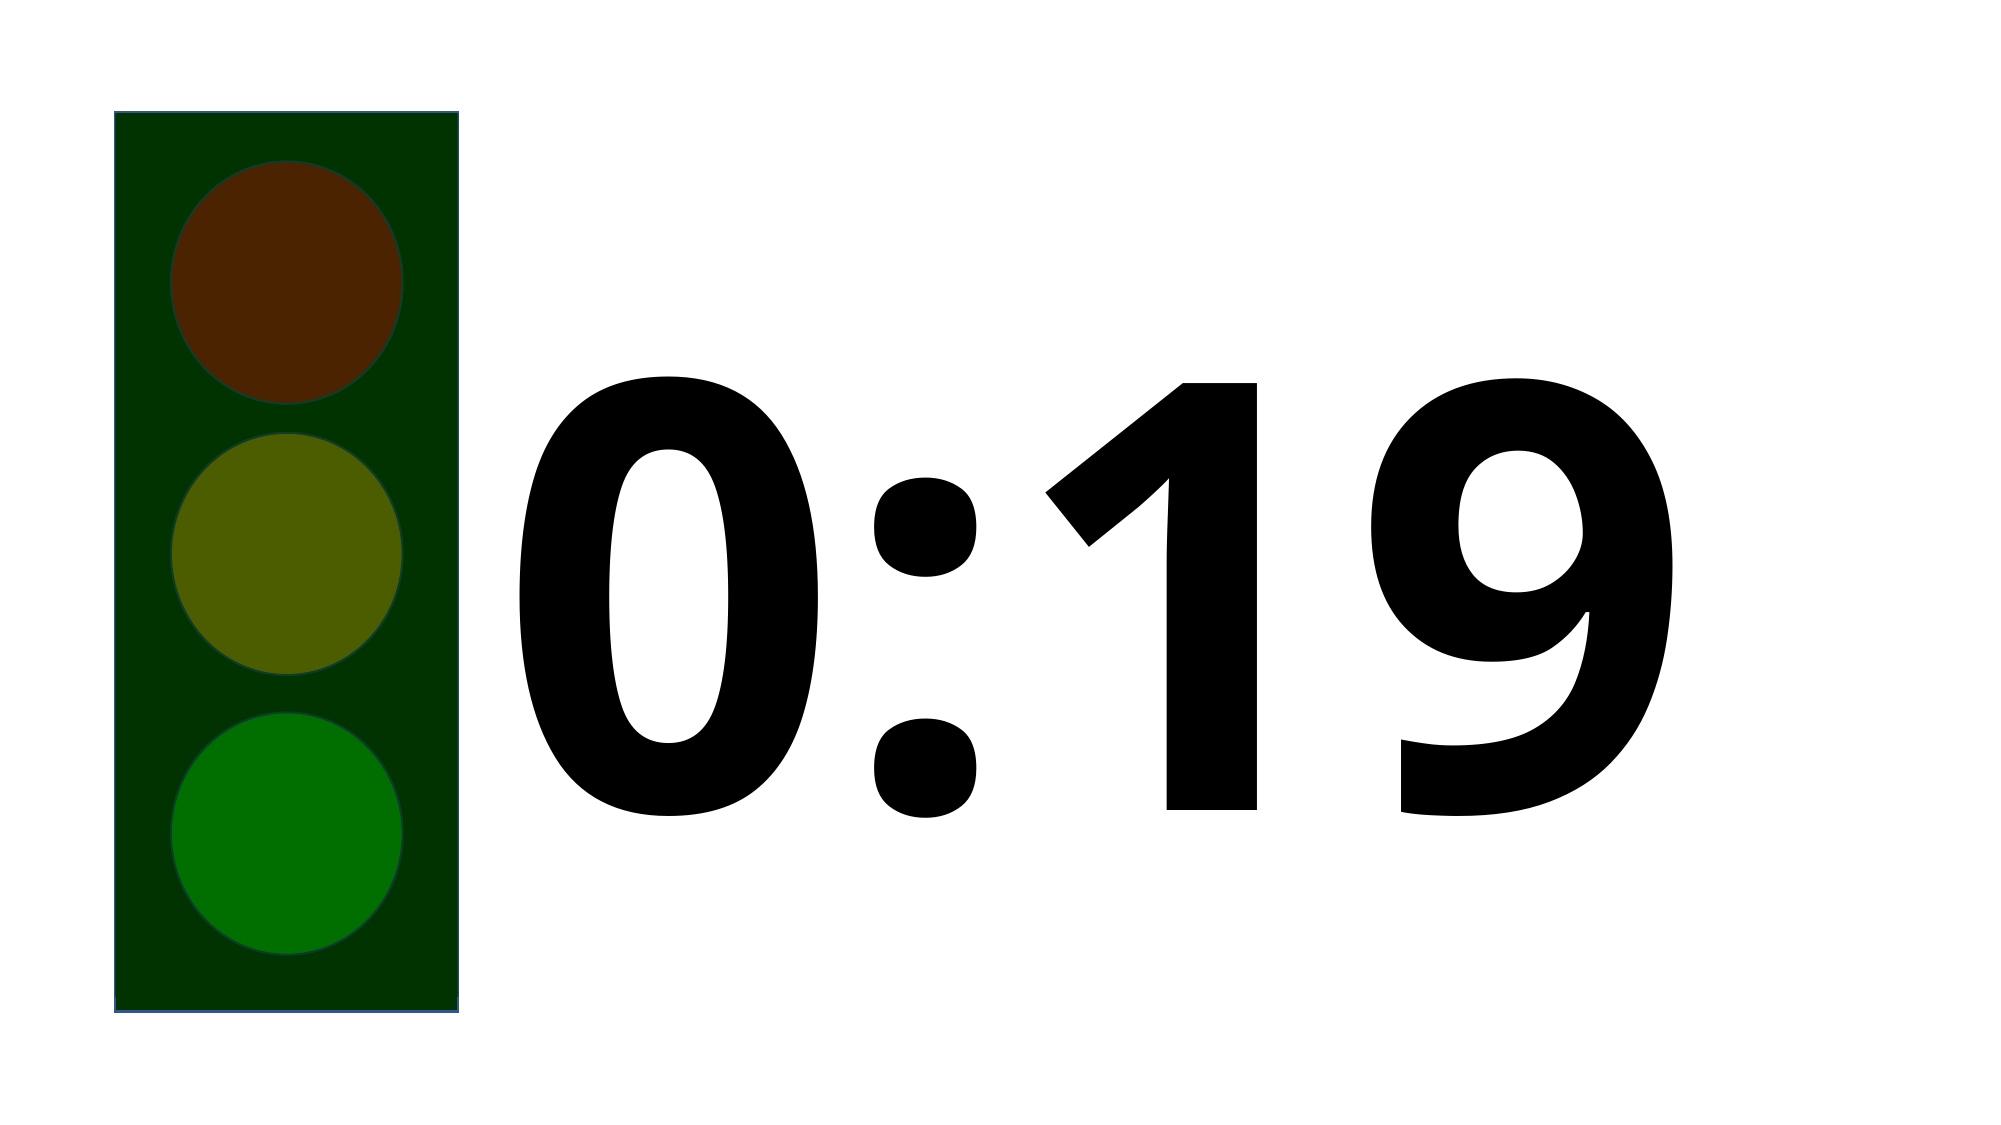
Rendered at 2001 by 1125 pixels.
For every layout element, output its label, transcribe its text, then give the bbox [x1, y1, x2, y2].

text_box [114, 998, 459, 1013]
text_box 0:19 [483, 204, 1924, 938]
text_box [114, 112, 459, 998]
